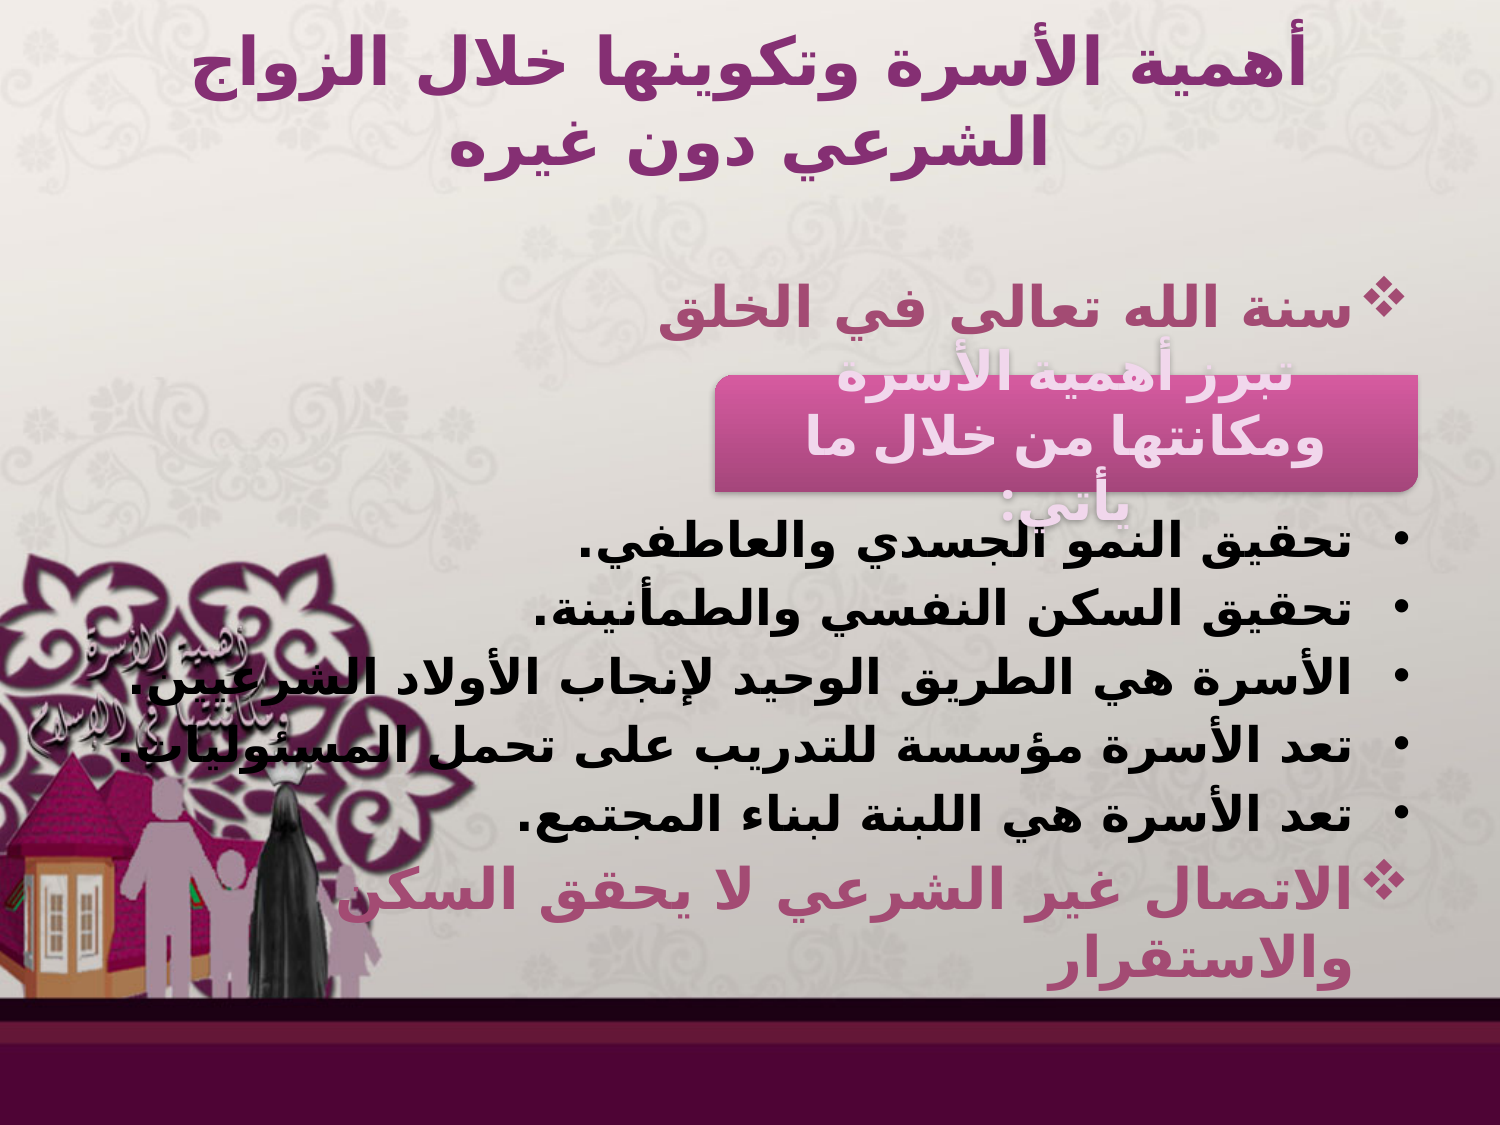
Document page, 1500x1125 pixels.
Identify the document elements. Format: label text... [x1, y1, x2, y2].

text_box تبرز أهمية الأسرة ومكانتها من خلال ما يأتي: [714, 374, 1418, 493]
picture [0, 0, 1500, 1125]
title أهمية الأسرة وتكوينها خلال الزواج الشرعي دون غيره [74, 44, 1426, 233]
list سنة الله تعالى في الخلق تحقيق النمو الجسدي والعاطفي. تحقيق السكن النفسي والطمأنينة. الأسرة هي الطريق الوحيد لإنجاب الأولاد الشرعيين. تعد الأسرة مؤسسة للتدريب على تحمل المسئوليات. تعد الأسرة هي اللبنة لبناء المجتمع. الاتصال غير الشرعي لا يحقق السكن والاستقرار [74, 262, 1426, 1006]
